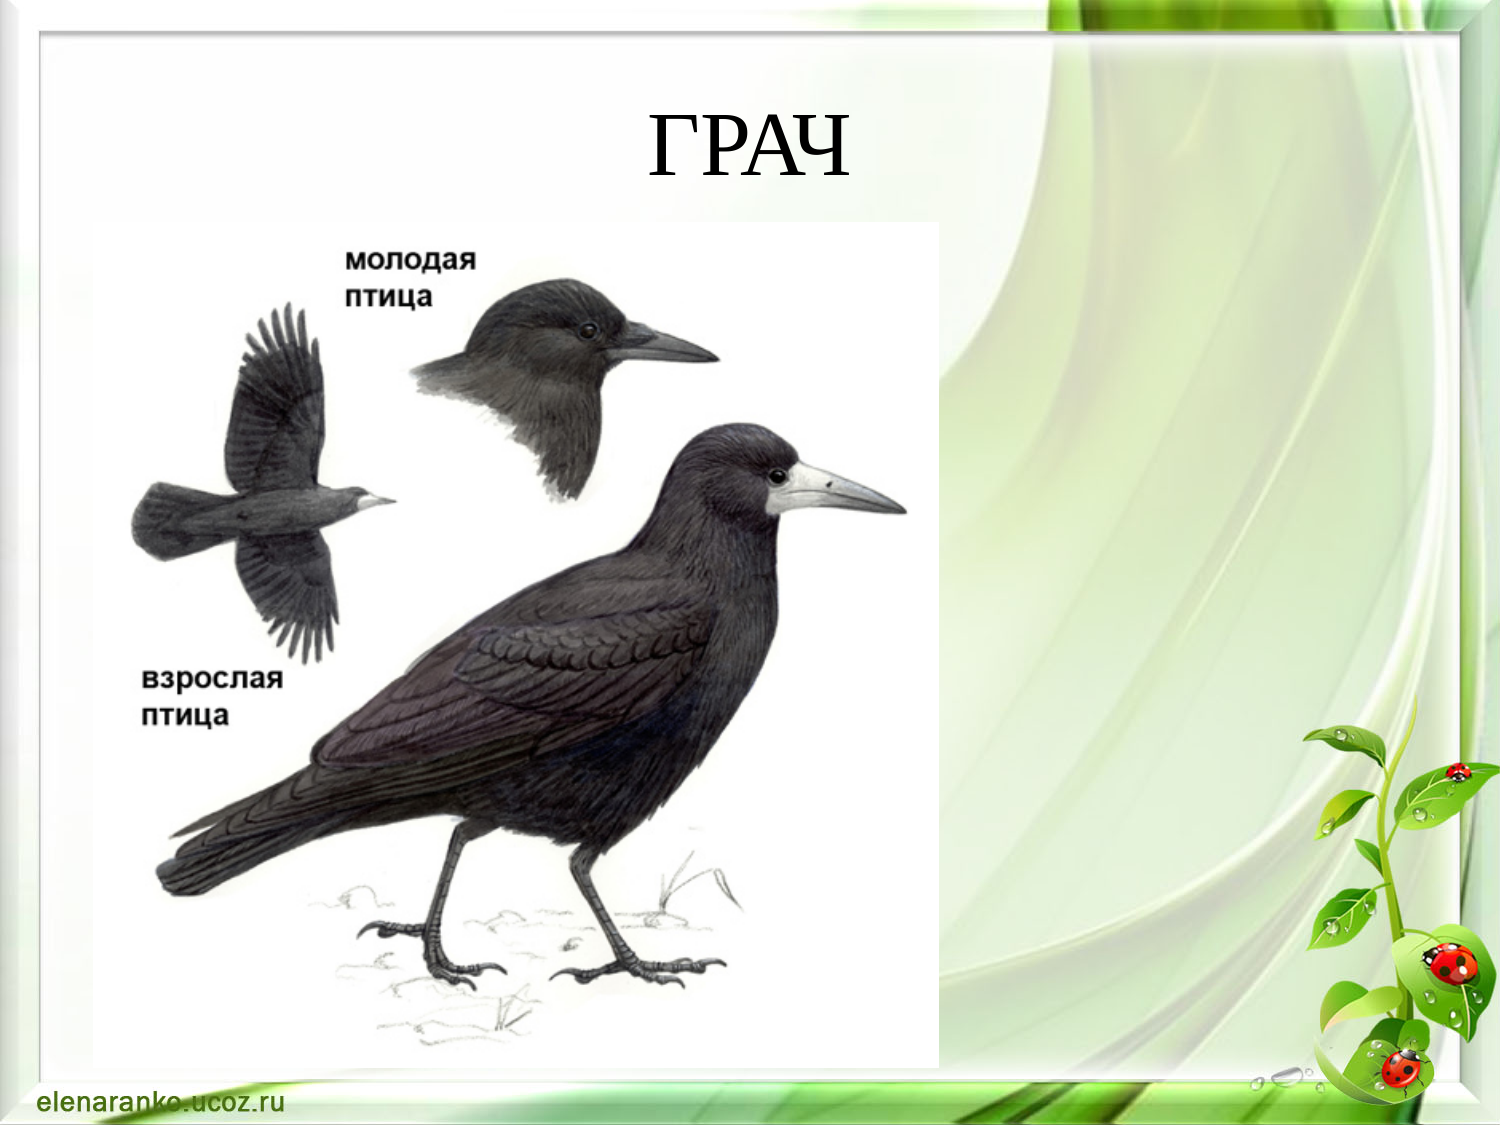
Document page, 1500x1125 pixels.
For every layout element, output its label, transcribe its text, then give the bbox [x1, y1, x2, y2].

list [93, 222, 939, 1068]
picture [0, 0, 1500, 1125]
title ГРАЧ [75, 45, 1425, 233]
